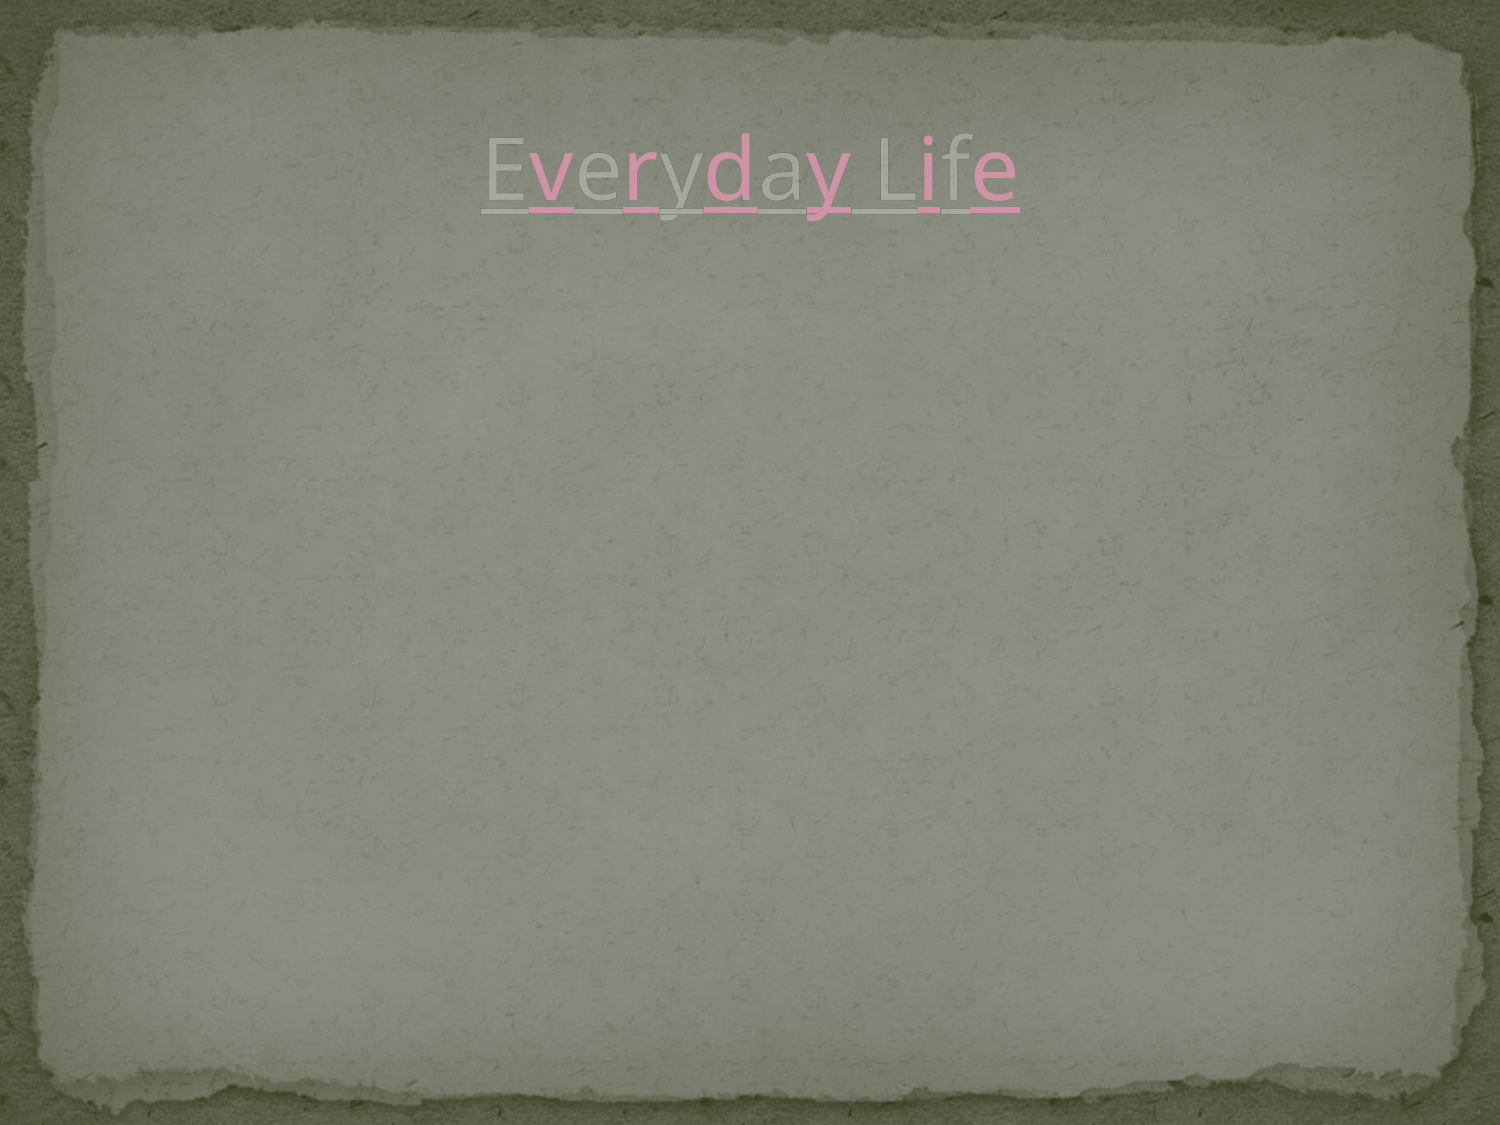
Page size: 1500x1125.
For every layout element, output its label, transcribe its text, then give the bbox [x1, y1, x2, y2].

title Everyday Life [74, 24, 1425, 225]
